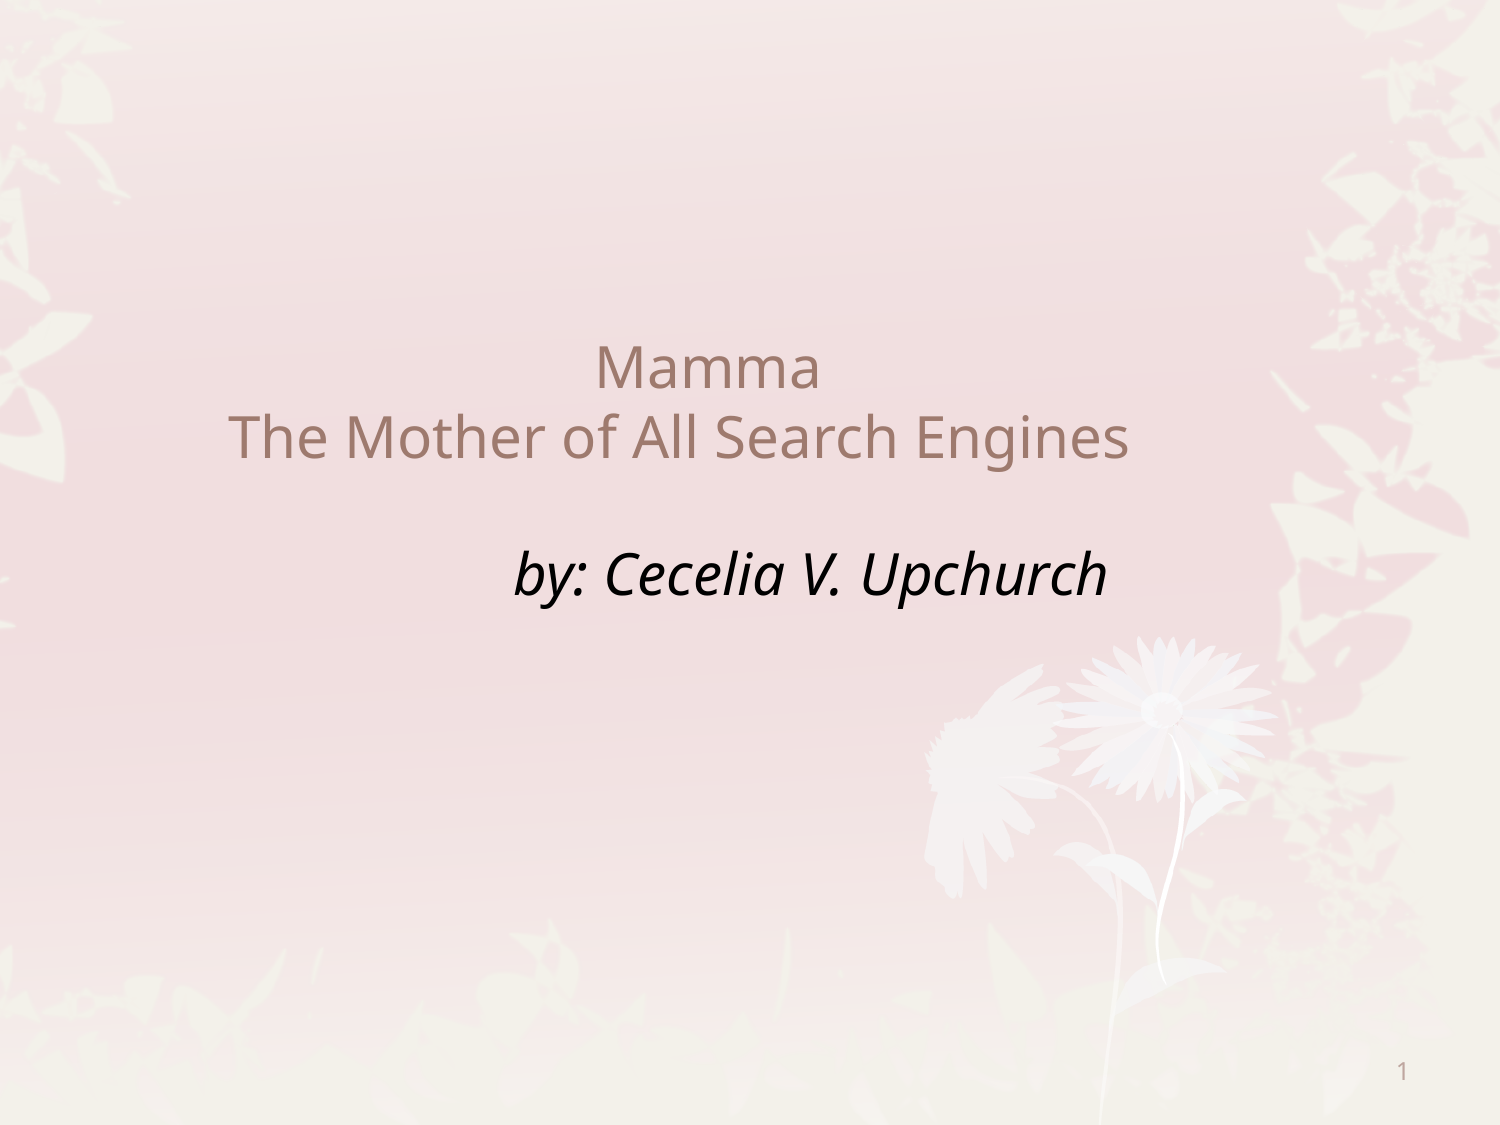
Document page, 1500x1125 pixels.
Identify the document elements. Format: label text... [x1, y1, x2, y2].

subtitle by: Cecelia V. Upchurch [437, 512, 1186, 625]
title Mamma The Mother of All Search Engines [137, 275, 1290, 525]
picture [0, 0, 1500, 1125]
slide_number 1 [1074, 1042, 1425, 1103]
